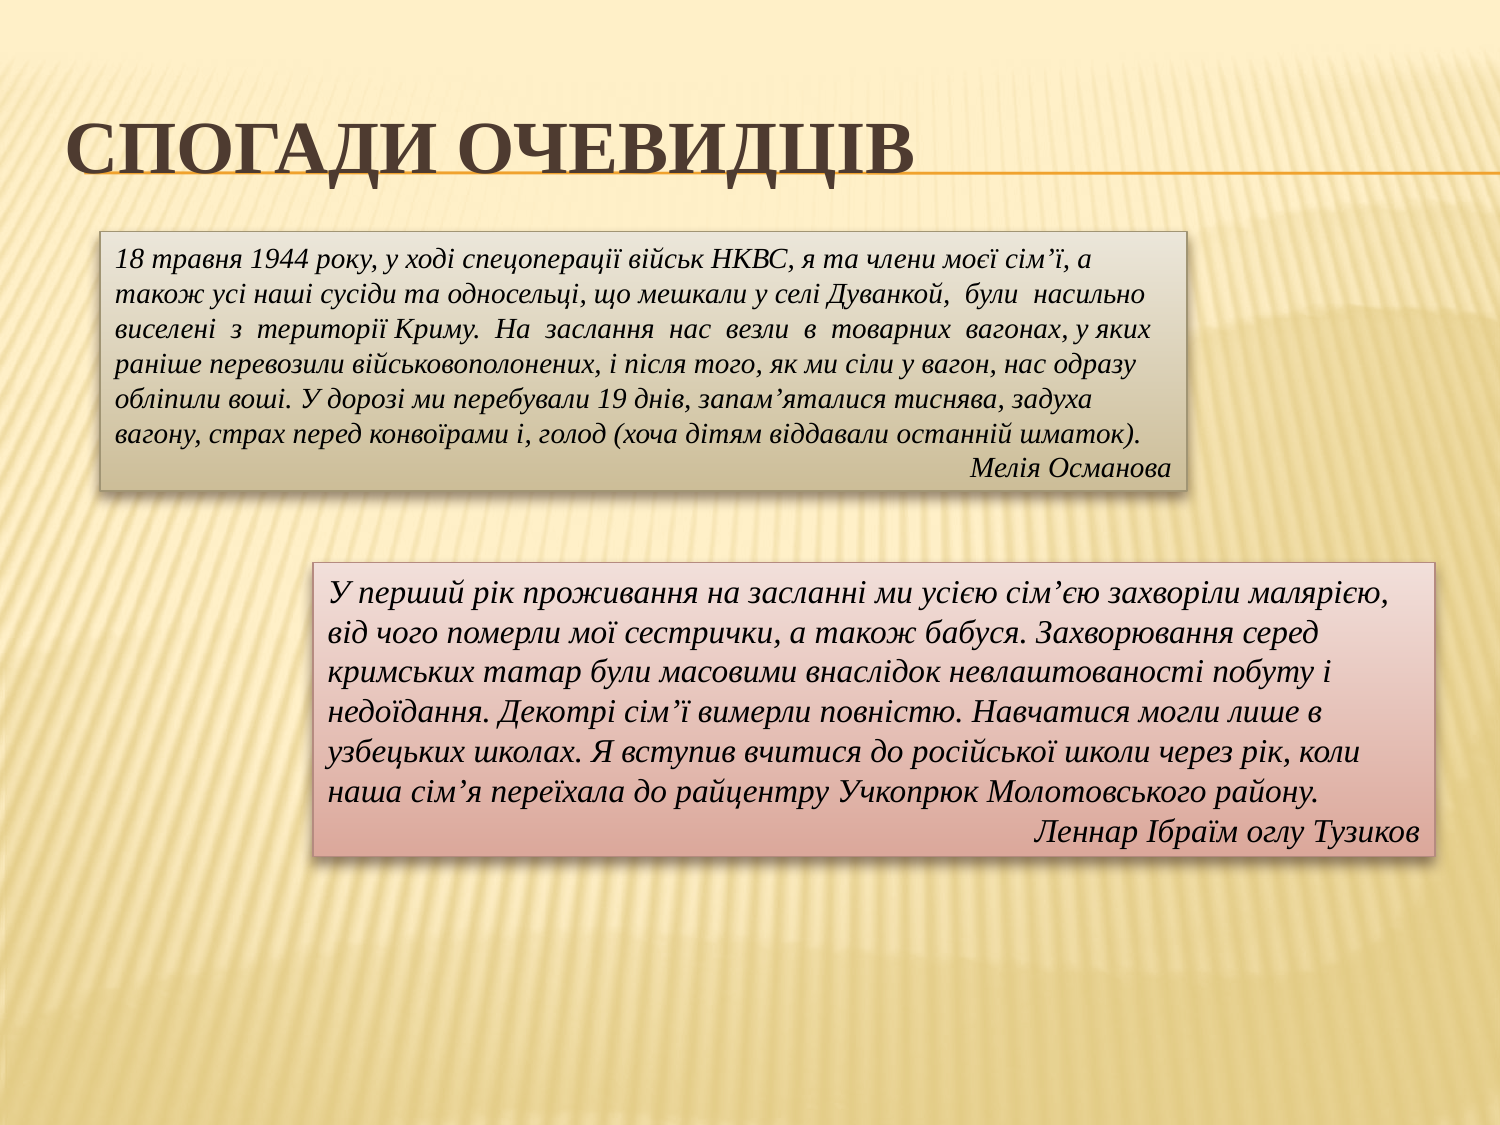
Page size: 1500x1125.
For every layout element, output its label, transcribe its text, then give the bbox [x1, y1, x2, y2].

title Спогади очевидців [49, 75, 1475, 213]
text_box У перший рік проживання на засланні ми усією сім’єю захворіли малярією, від чого померли мої сестрички, а також бабуся. Захворювання серед кримських татар були масовими внаслідок невлаштованості побуту і недоїдання. Декотрі сім’ї вимерли повністю. Навчатися могли лише в узбецьких школах. Я вступив вчитися до російської школи через рік, коли наша сім’я переїхала до райцентру Учкопрюк Молотовського району. Леннар Ібраїм оглу Тузиков [312, 562, 1436, 857]
text_box 18 травня 1944 року, у ході спецоперації військ НКВС, я та члени моєї сім’ї, а також усі наші сусіди та односельці, що мешкали у селі Дуванкой, були насильно виселені з території Криму. На заслання нас везли в товарних вагонах, у яких раніше перевозили військовополонених, і після того, як ми сіли у вагон, нас одразу обліпили воші. У дорозі ми перебували 19 днів, запам’яталися тиснява, задуха вагону, страх перед конвоїрами і, голод (хоча дітям віддавали останній шматок). Мелія Османова [99, 231, 1188, 492]
